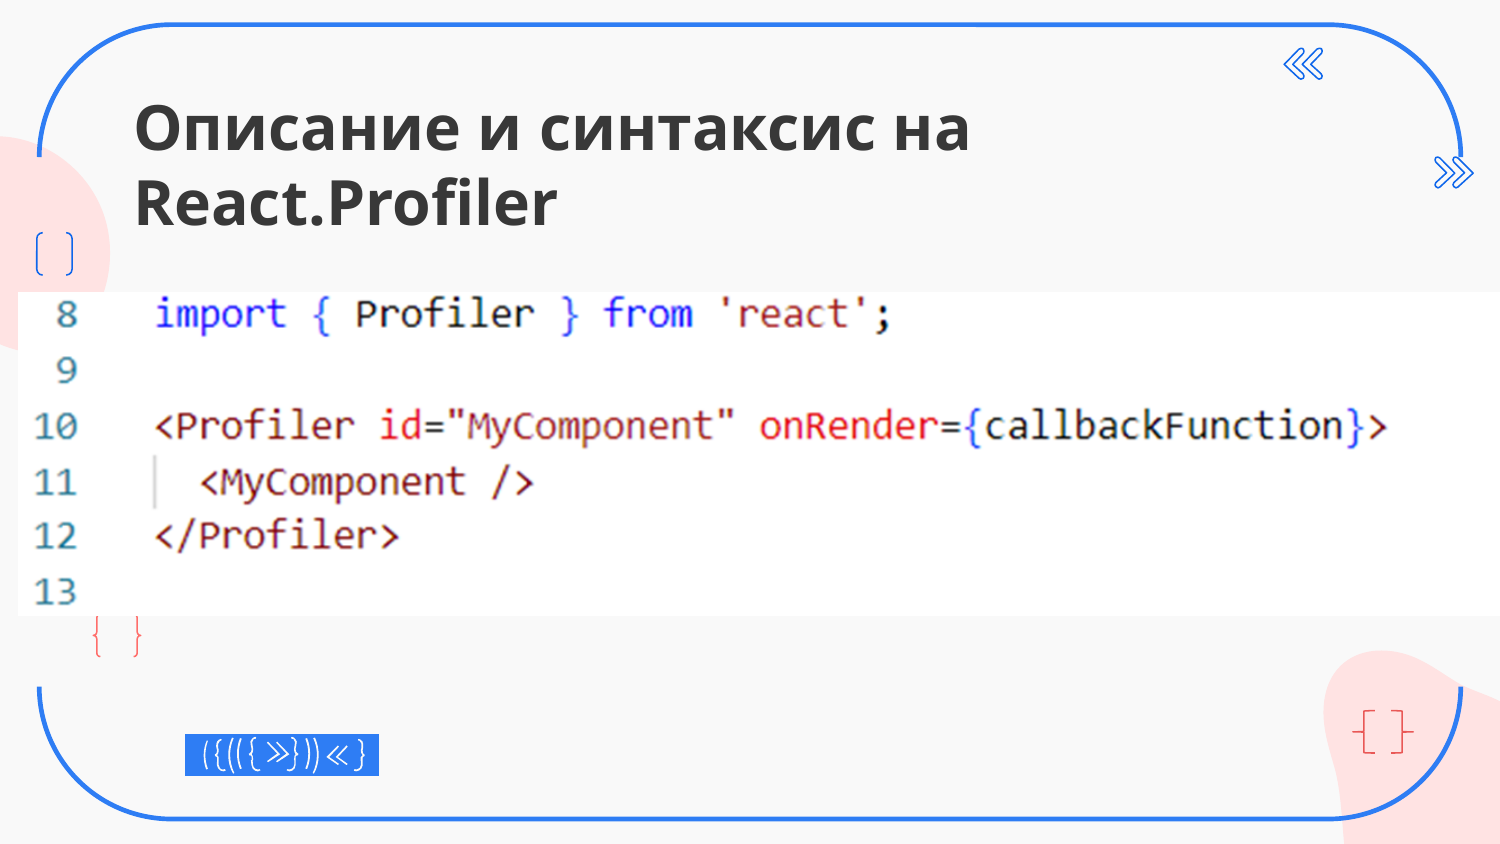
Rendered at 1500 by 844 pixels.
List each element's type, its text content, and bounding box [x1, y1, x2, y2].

picture [17, 291, 1500, 616]
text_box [184, 733, 380, 777]
title Описание и синтаксис на React.Profiler [118, 72, 1382, 167]
text_box [93, 625, 141, 657]
